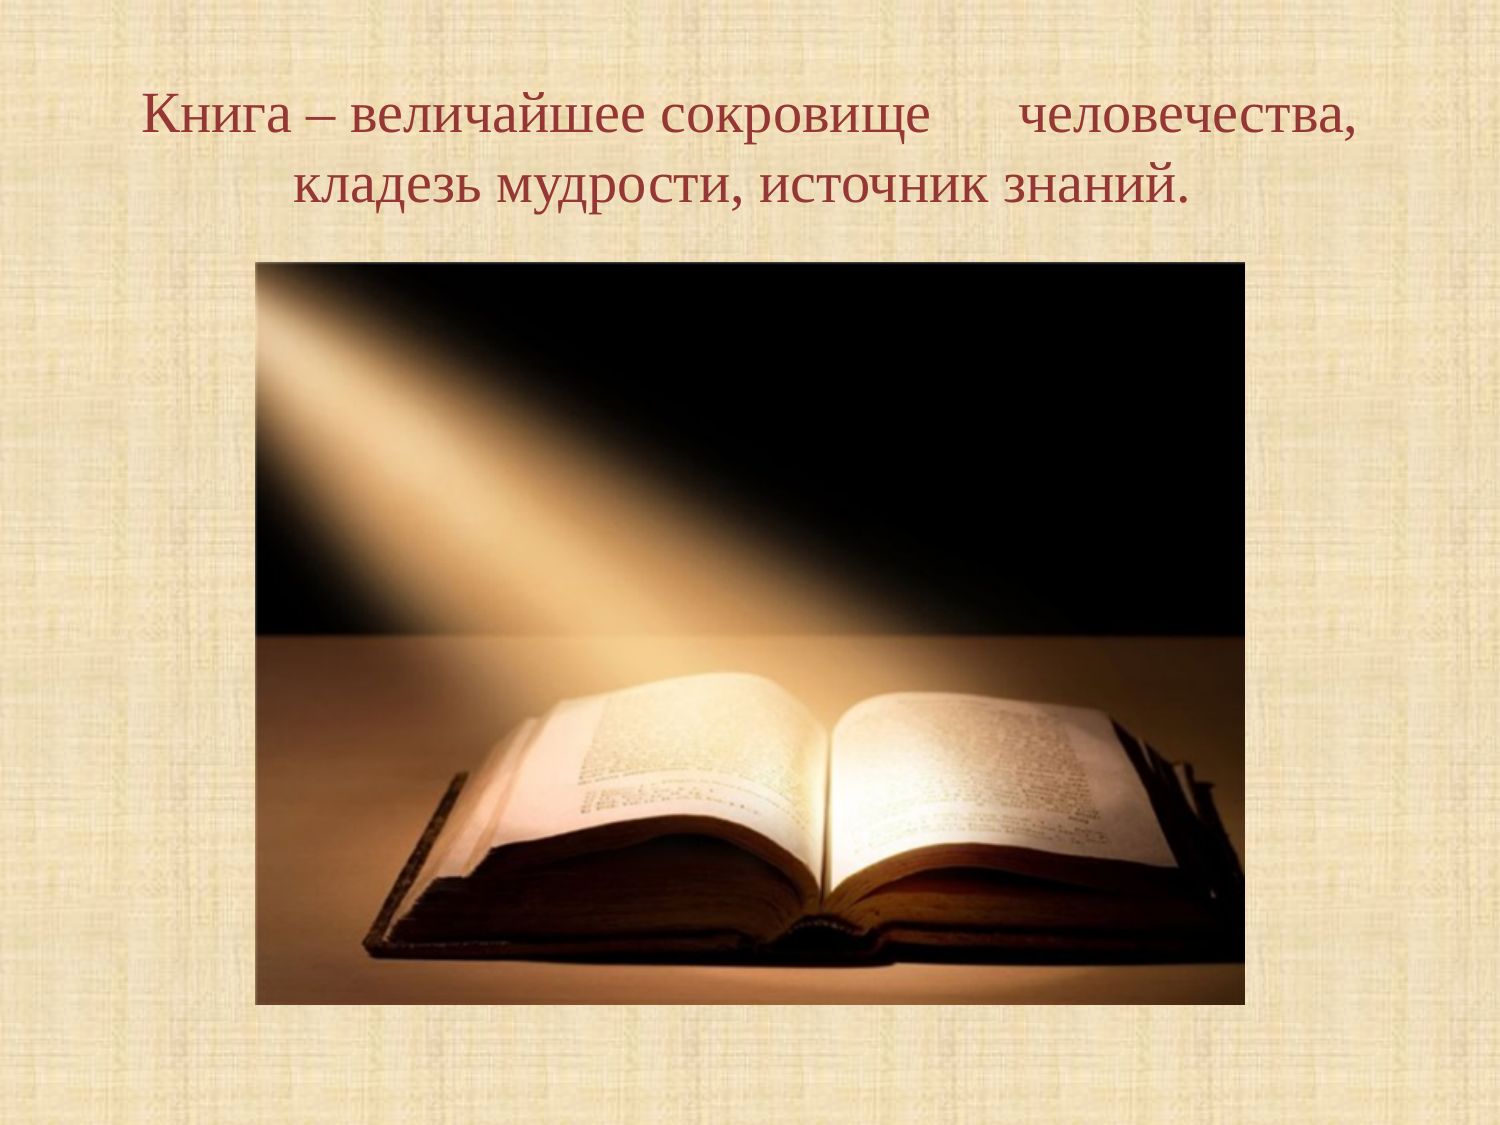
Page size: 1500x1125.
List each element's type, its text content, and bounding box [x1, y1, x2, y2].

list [254, 262, 1246, 1006]
title Книга – величайшее сокровище человечества, кладезь мудрости, источник знаний. [75, 45, 1425, 233]
